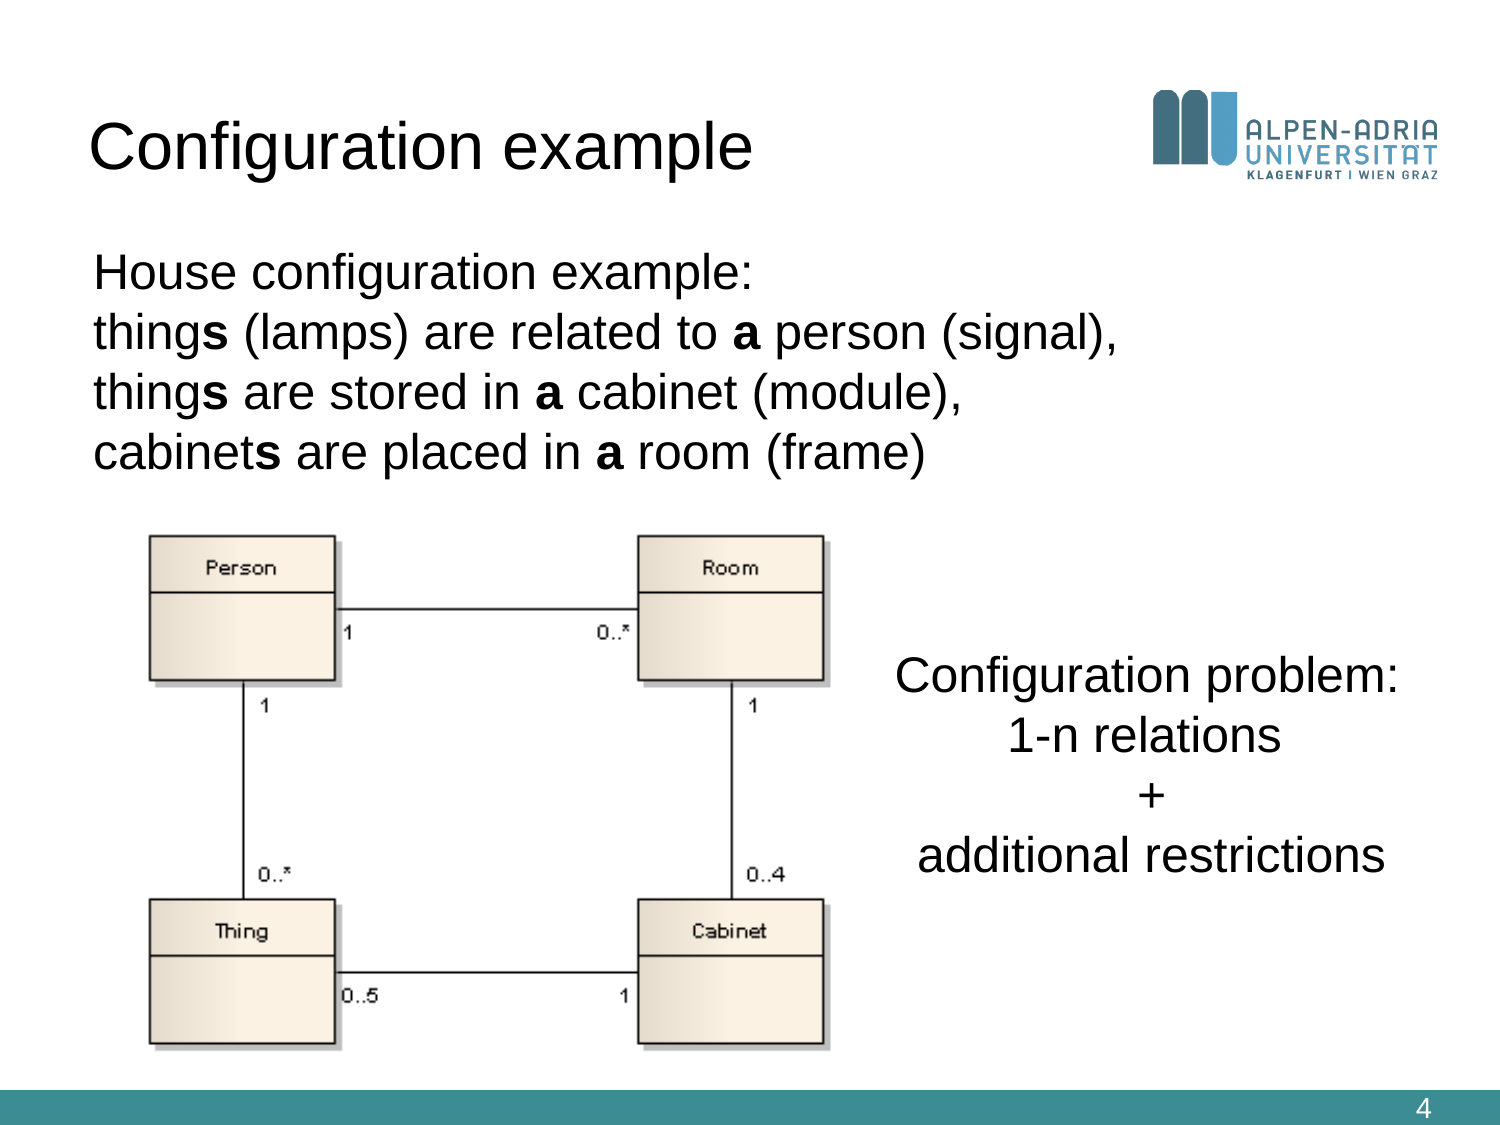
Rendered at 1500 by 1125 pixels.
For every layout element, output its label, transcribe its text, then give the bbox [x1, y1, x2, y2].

slide_number 4 [1352, 1082, 1447, 1123]
picture [1136, 90, 1456, 196]
text_box Configuration problem: 1-n relations + additional restrictions [879, 634, 1424, 950]
title Configuration example [73, 90, 1089, 195]
picture [111, 520, 857, 1068]
list House configuration example: things (lamps) are related to a person (signal), things are stored in a cabinet (module), cabinets are placed in a room (frame) [78, 231, 1354, 1000]
